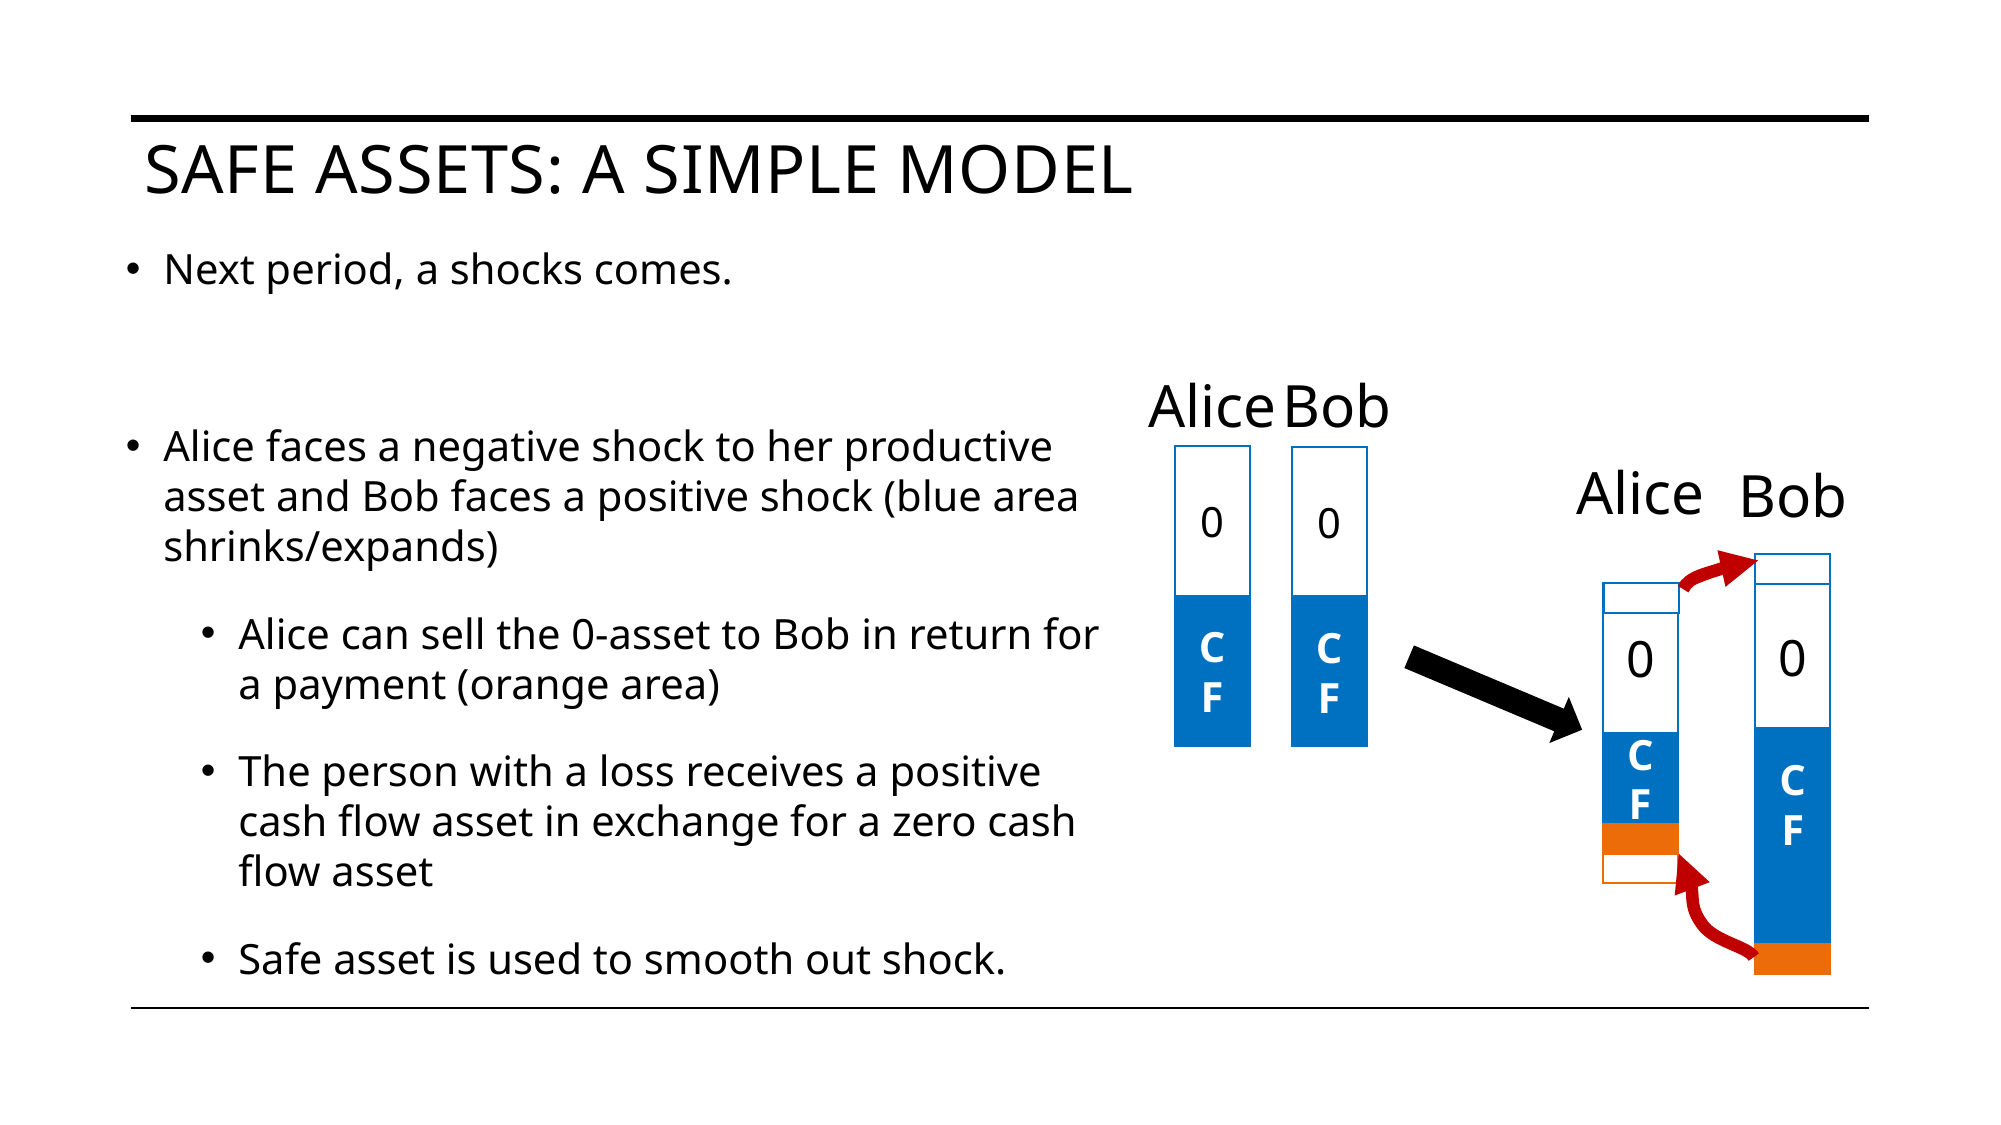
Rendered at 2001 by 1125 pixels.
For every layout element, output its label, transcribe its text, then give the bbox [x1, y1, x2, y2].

text_box [1602, 823, 1679, 855]
text_box Alice [1561, 449, 1719, 534]
text_box Safe assets: a simple model [129, 119, 1855, 222]
text_box [1754, 553, 1831, 585]
text_box C F [1174, 595, 1251, 747]
text_box [1602, 855, 1679, 884]
list Next period, a shocks comes. Alice faces a negative shock to her productive asset and Bob faces a positive shock (blue area shrinks/expands) Alice can sell the 0-asset to Bob in return for a payment (orange area) The person with a loss receives a positive cash flow asset in exchange for a zero cash flow asset Safe asset is used to smooth out shock. [110, 235, 1150, 968]
text_box 0 [1174, 447, 1251, 595]
text_box [1603, 582, 1680, 614]
text_box Bob [1297, 361, 1406, 447]
text_box C F [1291, 595, 1368, 747]
text_box [1754, 879, 1831, 943]
text_box 0 [1291, 447, 1368, 595]
text_box C F [1754, 727, 1831, 879]
text_box 0 [1602, 582, 1679, 732]
text_box Bob [1723, 451, 1862, 537]
text_box [1754, 943, 1831, 975]
text_box [1682, 555, 1759, 590]
text_box Alice [1133, 361, 1297, 447]
text_box 0 [1754, 585, 1831, 727]
text_box [1404, 645, 1583, 744]
text_box [1678, 853, 1755, 958]
text_box C F [1602, 732, 1679, 823]
